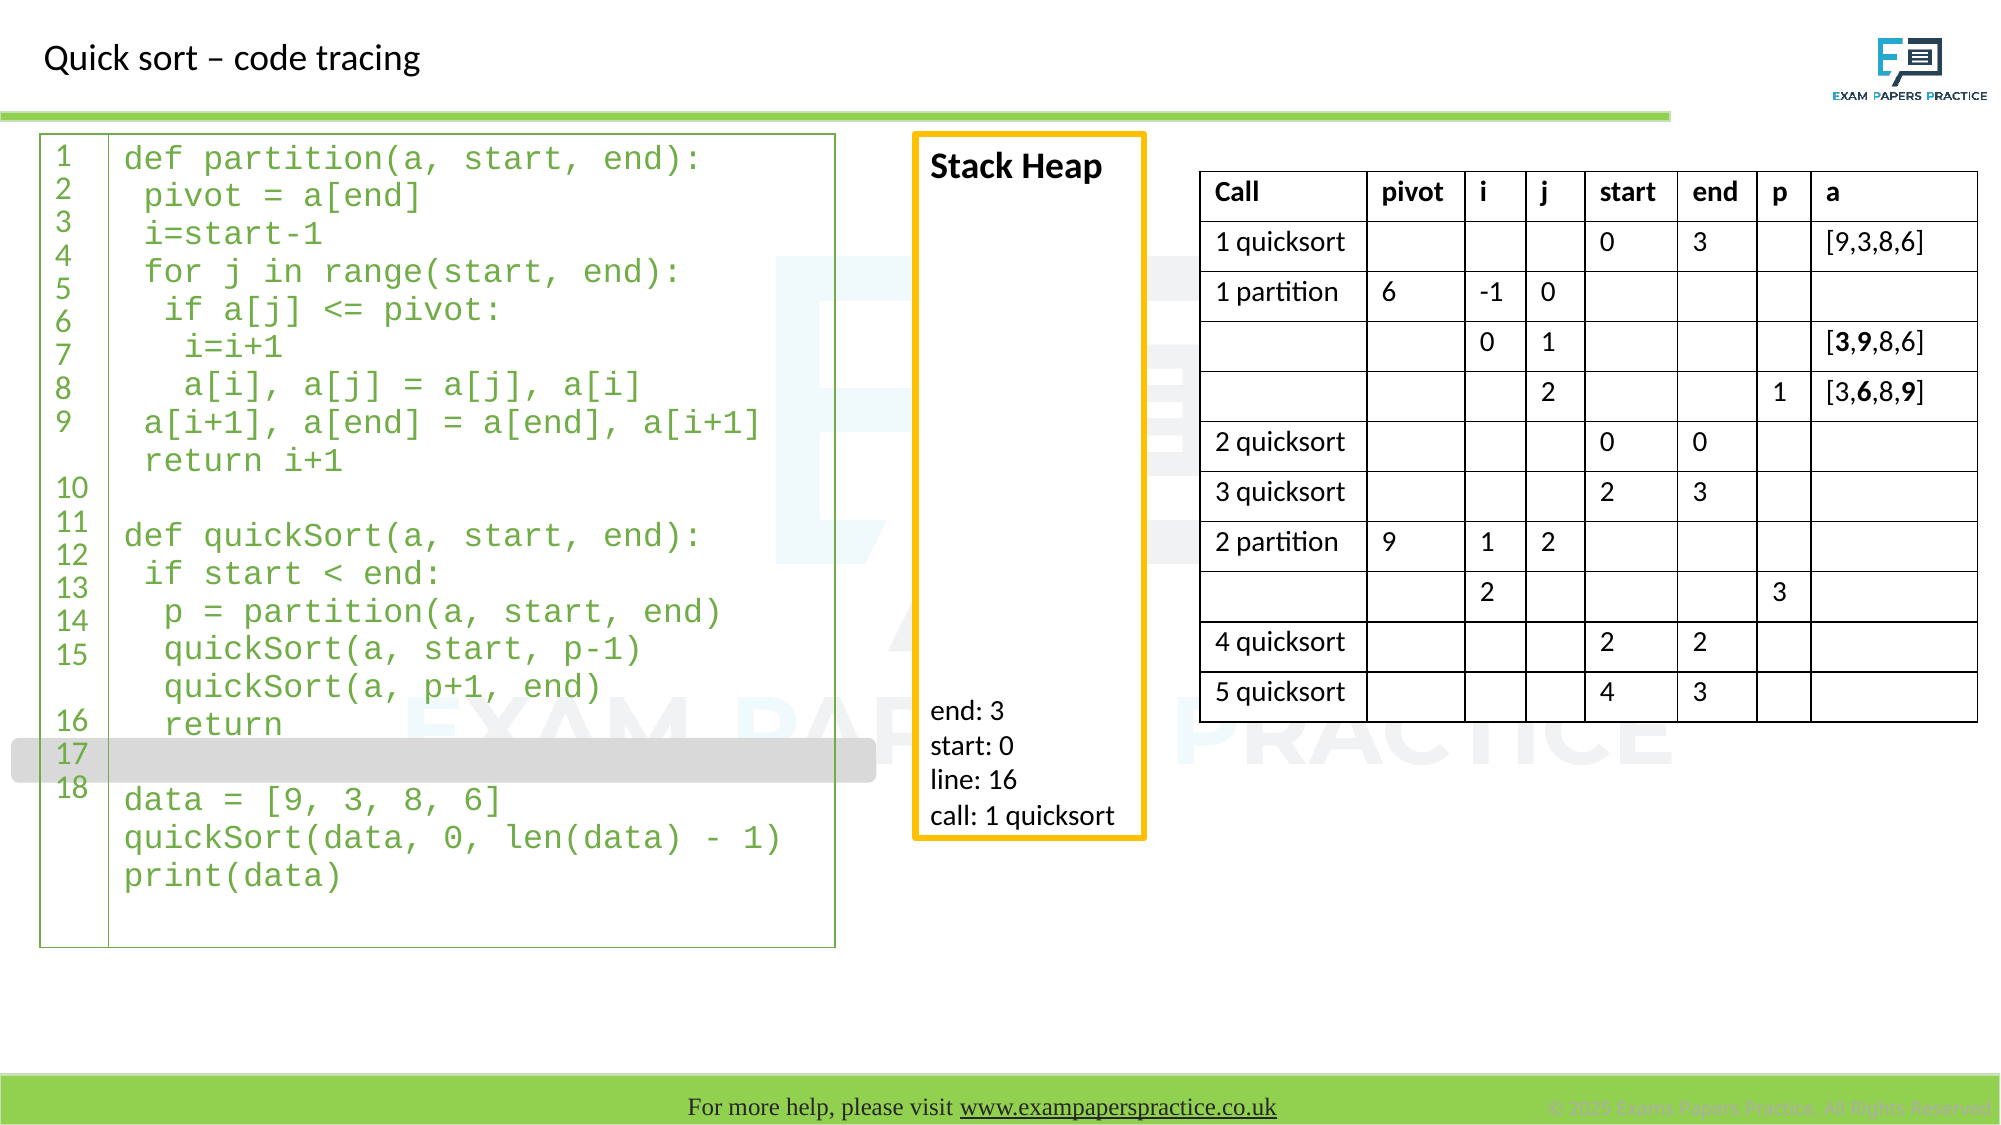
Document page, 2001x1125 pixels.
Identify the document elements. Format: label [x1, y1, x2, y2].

table_cell [1678, 623, 1756, 671]
table_cell [1586, 372, 1677, 421]
table_cell [1201, 422, 1366, 471]
table_cell [1527, 322, 1584, 371]
table_cell [1527, 673, 1584, 721]
table_cell [1758, 272, 1810, 321]
table_cell [1678, 272, 1756, 321]
text_box [11, 737, 39, 783]
table_cell [1812, 222, 1977, 271]
table_cell [1758, 422, 1810, 471]
table_header [1812, 172, 1977, 221]
table_cell [1201, 572, 1366, 621]
table_cell [1586, 272, 1677, 321]
table_cell [1758, 322, 1810, 371]
table_cell [1368, 572, 1464, 621]
table_header [1201, 172, 1366, 221]
table_cell [1466, 372, 1525, 421]
table_cell [1812, 673, 1977, 721]
table_cell [1812, 472, 1977, 521]
table_cell [1466, 322, 1525, 371]
table_cell [1812, 422, 1977, 471]
table_cell [1201, 522, 1366, 571]
table_cell [1527, 222, 1584, 271]
table_header [1527, 172, 1584, 221]
table_cell [1201, 372, 1366, 421]
table_cell [1758, 372, 1810, 421]
table_cell [1527, 422, 1584, 471]
table_cell [1368, 372, 1464, 421]
table_cell [1586, 222, 1677, 271]
table_cell [1527, 272, 1584, 321]
text_box [28, 25, 1072, 86]
table_cell [1812, 372, 1977, 421]
table_cell [1812, 272, 1977, 321]
table_cell [1812, 623, 1977, 671]
table_cell [1586, 572, 1677, 621]
table_header [41, 135, 108, 947]
table_cell [1527, 522, 1584, 571]
table_header [1586, 172, 1677, 221]
table_cell [1201, 472, 1366, 521]
table_cell [1527, 572, 1584, 621]
table_cell [1466, 522, 1525, 571]
table_cell [1758, 522, 1810, 571]
table_cell [1201, 673, 1366, 721]
table_cell [1466, 673, 1525, 721]
table_cell [1812, 322, 1977, 371]
table_cell [1368, 222, 1464, 271]
table_cell [1368, 522, 1464, 571]
text_box [915, 133, 1145, 839]
table_cell [1586, 422, 1677, 471]
table_cell [1758, 673, 1810, 721]
table_cell [1368, 422, 1464, 471]
table_cell [1586, 522, 1677, 571]
table_header [1368, 172, 1464, 221]
table_cell [1466, 472, 1525, 521]
table_cell [1678, 222, 1756, 271]
table_cell [1678, 673, 1756, 721]
table_header [1758, 172, 1810, 221]
table_cell [1527, 623, 1584, 671]
table_cell [1527, 472, 1584, 521]
table_cell [1368, 623, 1464, 671]
table_cell [1586, 472, 1677, 521]
table_cell [1758, 222, 1810, 271]
table_cell [1678, 572, 1756, 621]
table_cell [1466, 222, 1525, 271]
table_cell [1678, 322, 1756, 371]
table_cell [1201, 272, 1366, 321]
table_cell [1527, 372, 1584, 421]
table_cell [1466, 272, 1525, 321]
table_cell [1586, 623, 1677, 671]
text_box [836, 737, 877, 783]
table_cell [1368, 272, 1464, 321]
table_cell [1368, 472, 1464, 521]
table_cell [1812, 522, 1977, 571]
table_cell [1678, 372, 1756, 421]
table_cell [1758, 572, 1810, 621]
table_cell [1466, 623, 1525, 671]
table_header [109, 135, 834, 947]
table_cell [1586, 673, 1677, 721]
table_cell [1368, 322, 1464, 371]
table_cell [1201, 623, 1366, 671]
table_header [1466, 172, 1525, 221]
table_cell [1758, 623, 1810, 671]
table_cell [1466, 572, 1525, 621]
table_cell [1201, 222, 1366, 271]
table_cell [1758, 472, 1810, 521]
table_cell [1678, 522, 1756, 571]
table_cell [1586, 322, 1677, 371]
table_cell [1368, 673, 1464, 721]
table_cell [1812, 572, 1977, 621]
table_cell [1466, 422, 1525, 471]
table_cell [1678, 422, 1756, 471]
table_cell [1678, 472, 1756, 521]
table_header [1678, 172, 1756, 221]
table_cell [1201, 322, 1366, 371]
